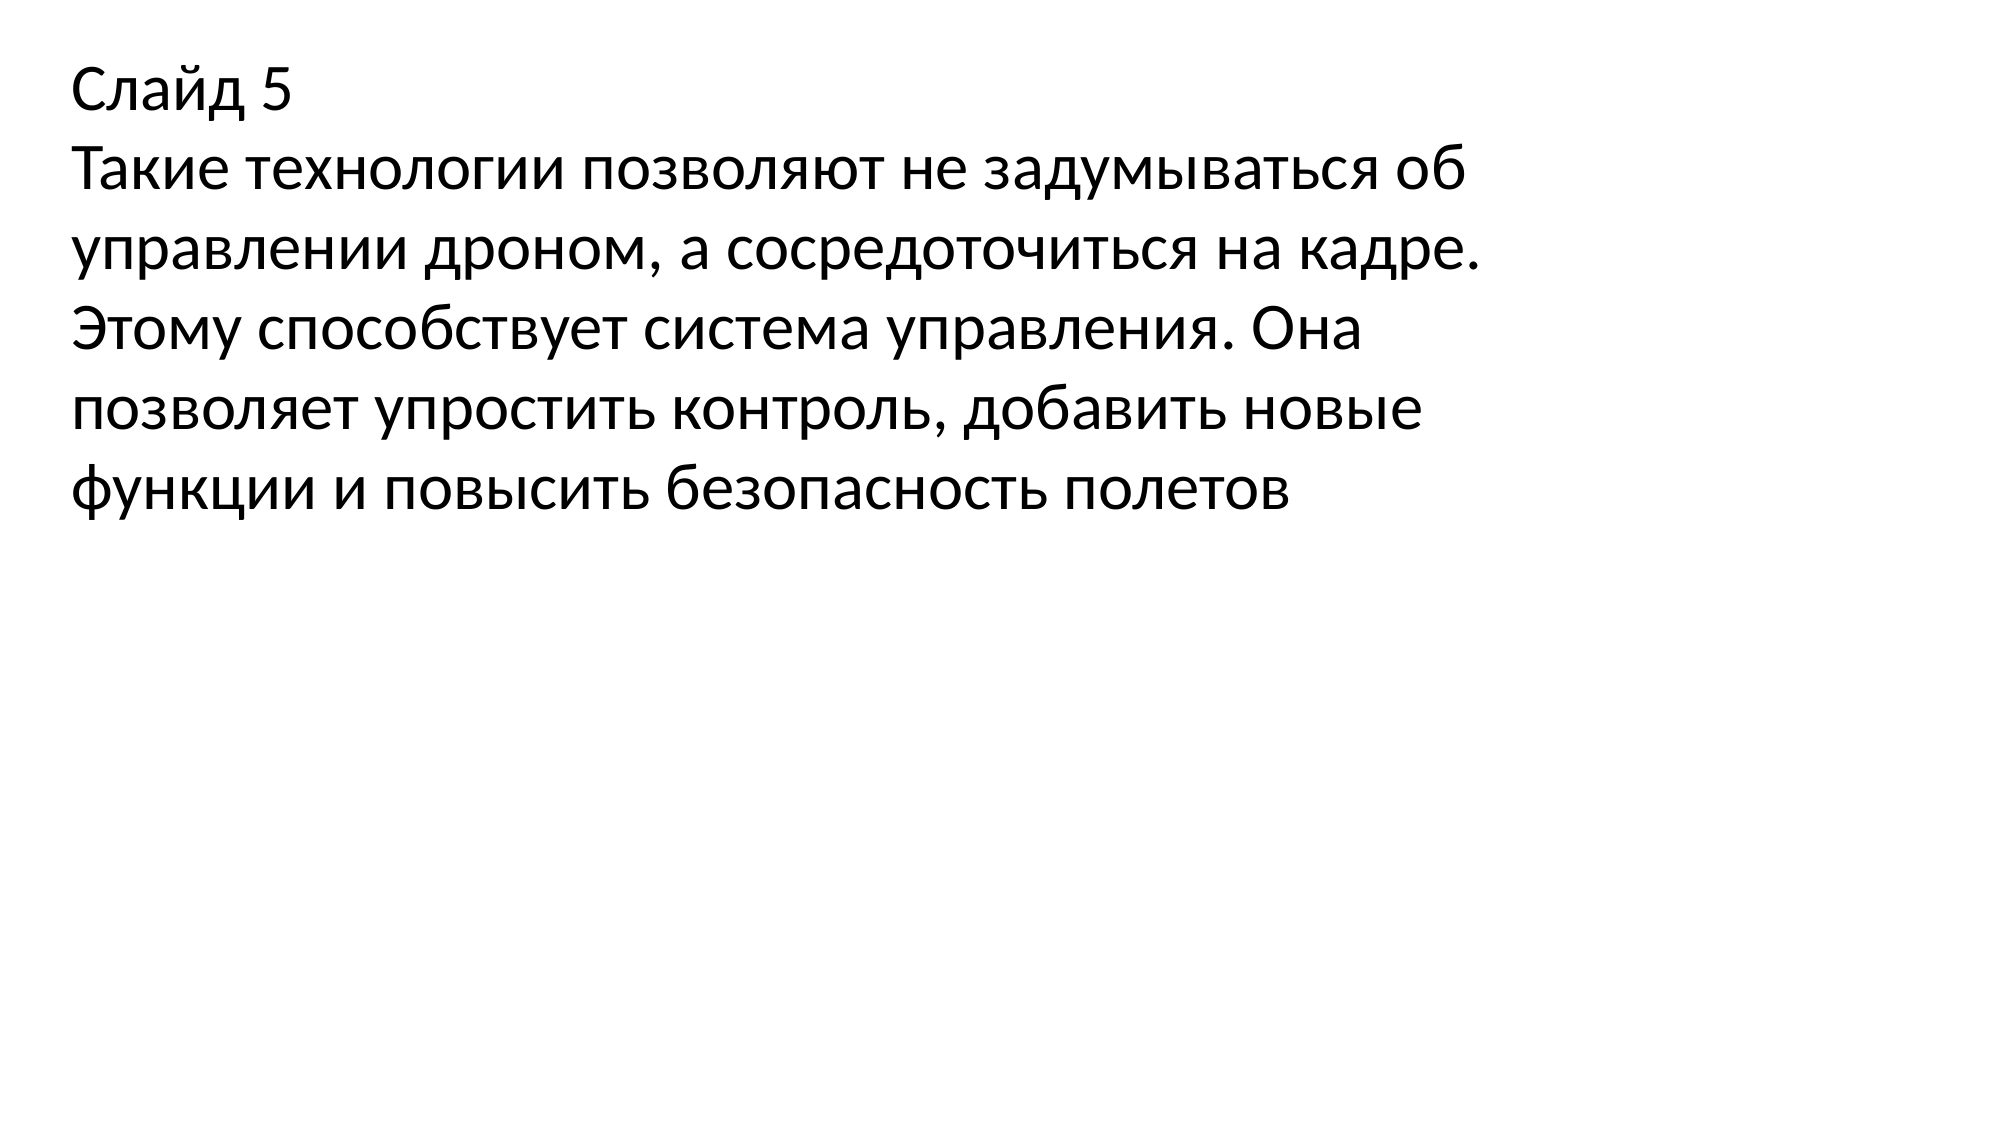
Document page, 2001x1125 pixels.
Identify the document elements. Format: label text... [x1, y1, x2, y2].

text_box Слайд 5 Такие технологии позволяют не задумываться об управлении дроном, а сосредоточиться на кадре. Этому способствует система управления. Она позволяет упростить контроль, добавить новые функции и повысить безопасность полетов [56, 35, 1500, 531]
